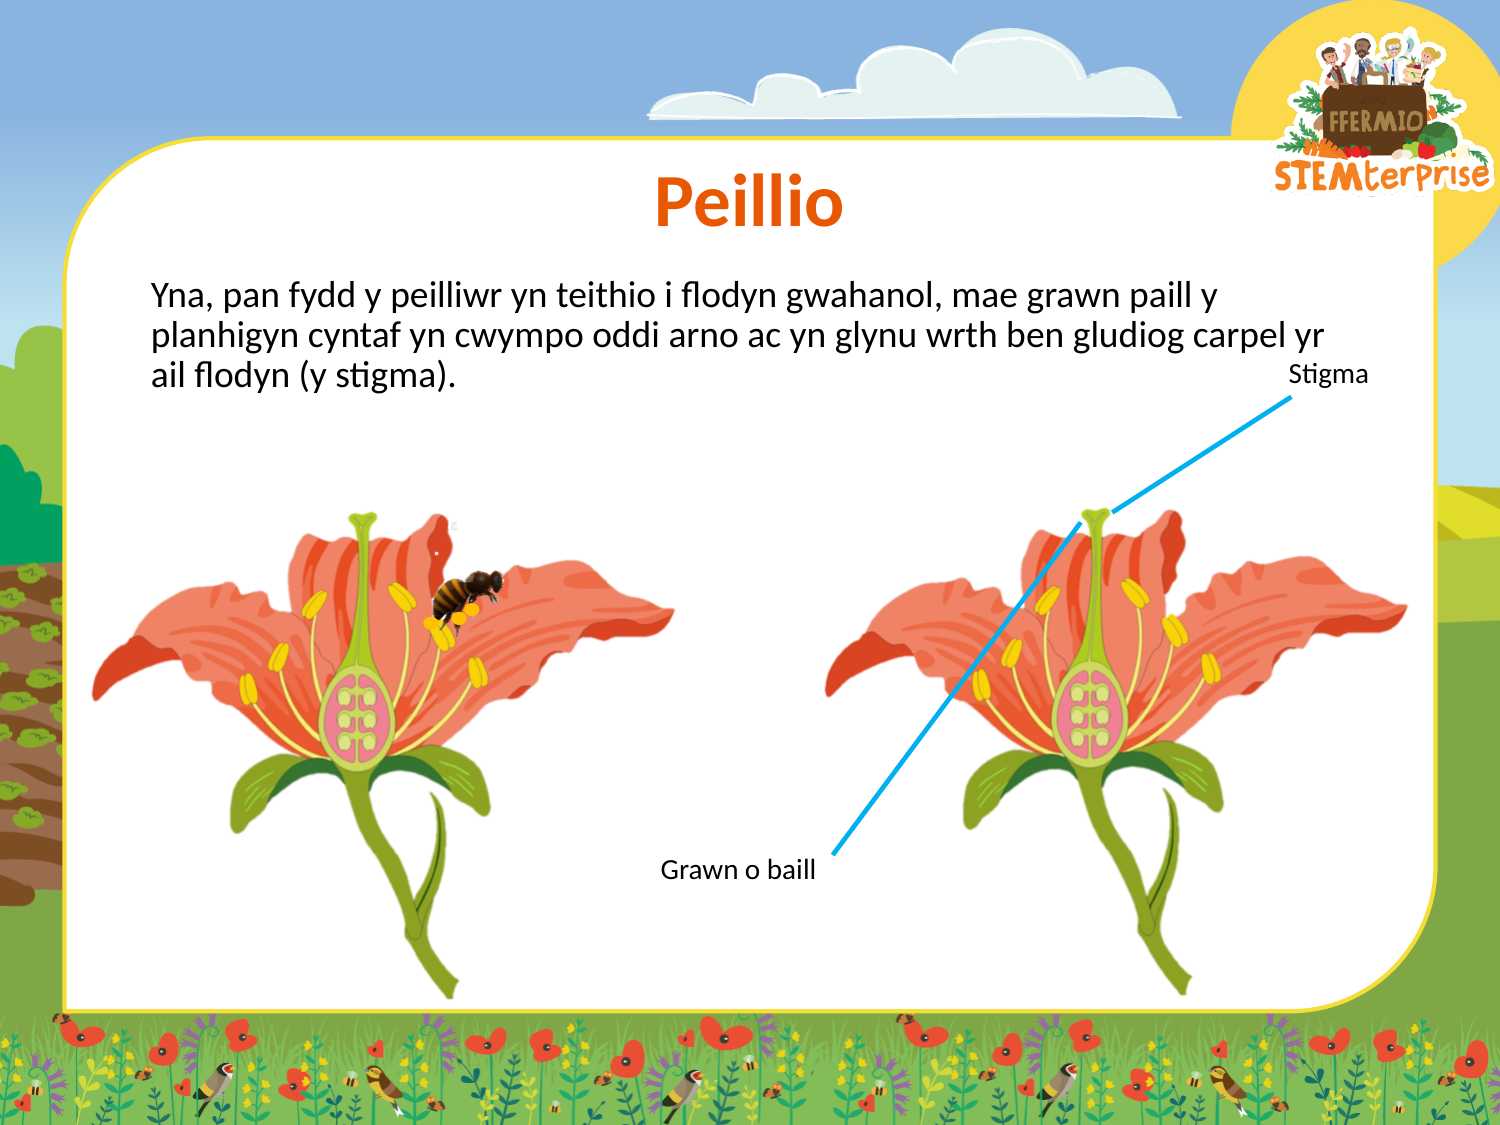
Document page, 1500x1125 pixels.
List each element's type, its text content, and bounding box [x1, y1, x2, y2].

list Yna, pan fydd y peilliwr yn teithio i flodyn gwahanol, mae grawn paill y planhigyn cyntaf yn cwympo oddi arno ac yn glynu wrth ben gludiog carpel yr ail flodyn (y stigma). [135, 267, 1365, 409]
text_box Grawn o baill [695, 843, 803, 893]
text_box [423, 522, 521, 646]
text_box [1111, 397, 1292, 513]
title Peillio [218, 137, 1282, 256]
text_box Stigma [1198, 347, 1384, 397]
picture [0, 0, 1500, 1125]
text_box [832, 522, 1081, 856]
